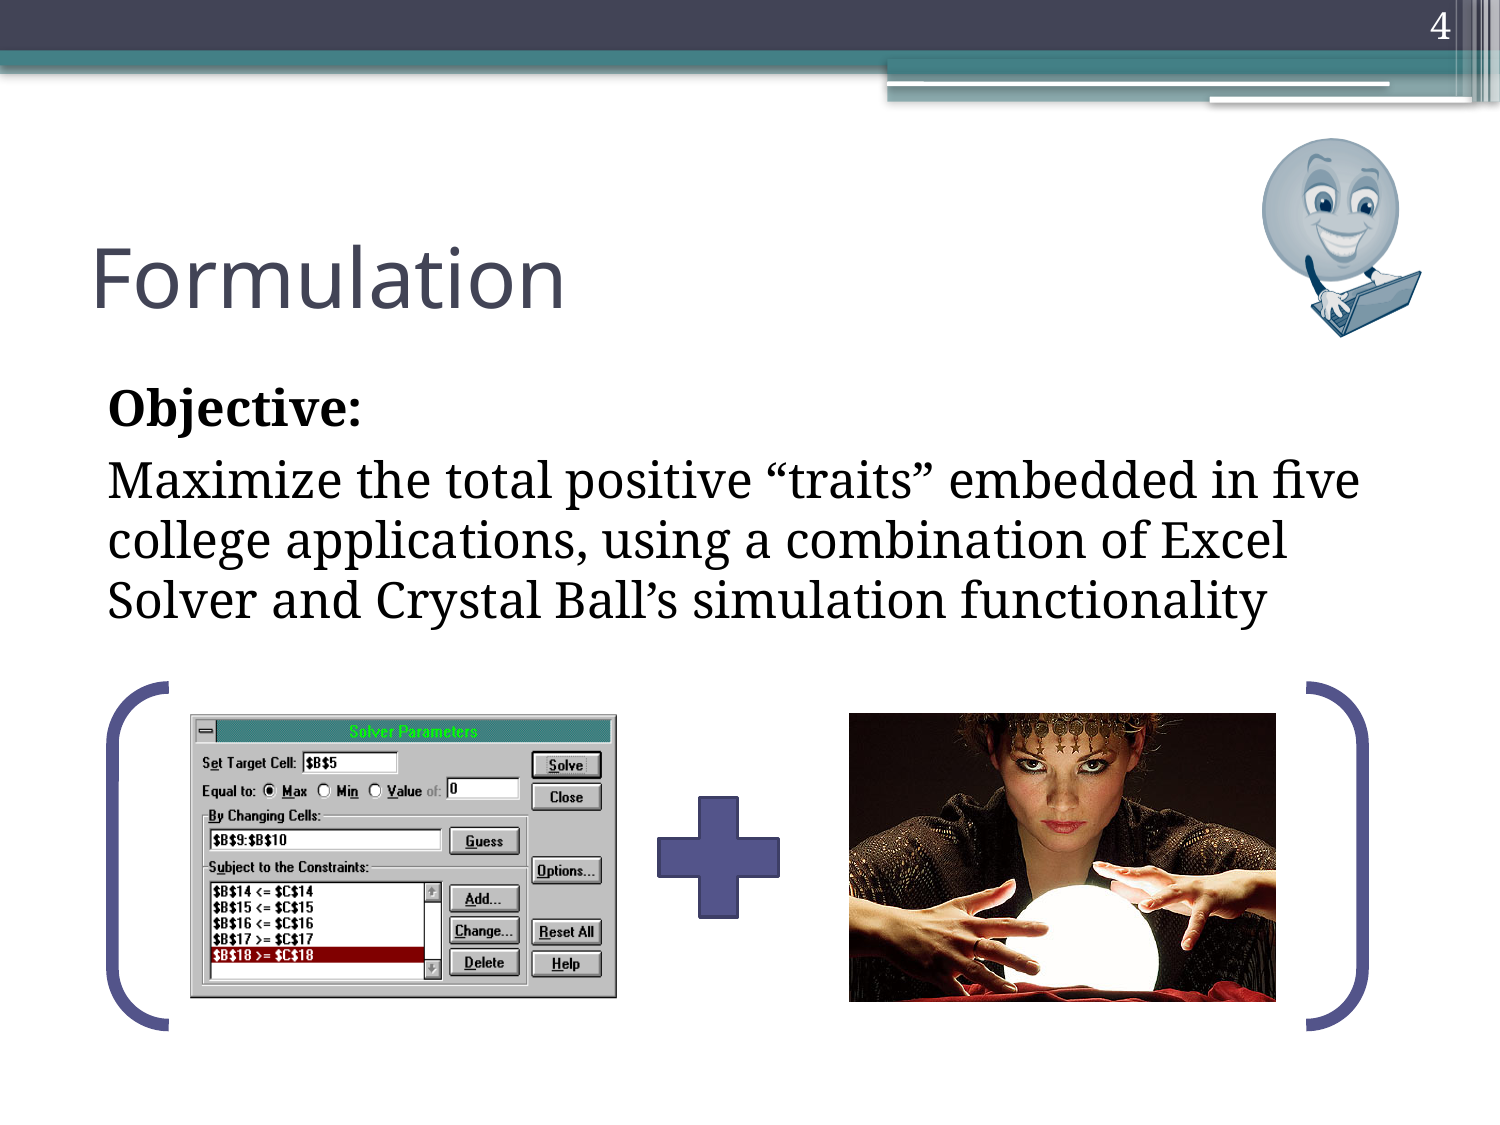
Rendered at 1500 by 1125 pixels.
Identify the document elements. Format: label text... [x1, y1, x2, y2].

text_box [112, 687, 1363, 1026]
slide_number 4 [1341, 0, 1466, 61]
list Objective: Maximize the total positive “traits” embedded in five college applications, using a combination of Excel Solver and Crystal Ball’s simulation functionality [75, 368, 1425, 1079]
title Formulation [75, 187, 1425, 363]
picture [1262, 138, 1423, 338]
